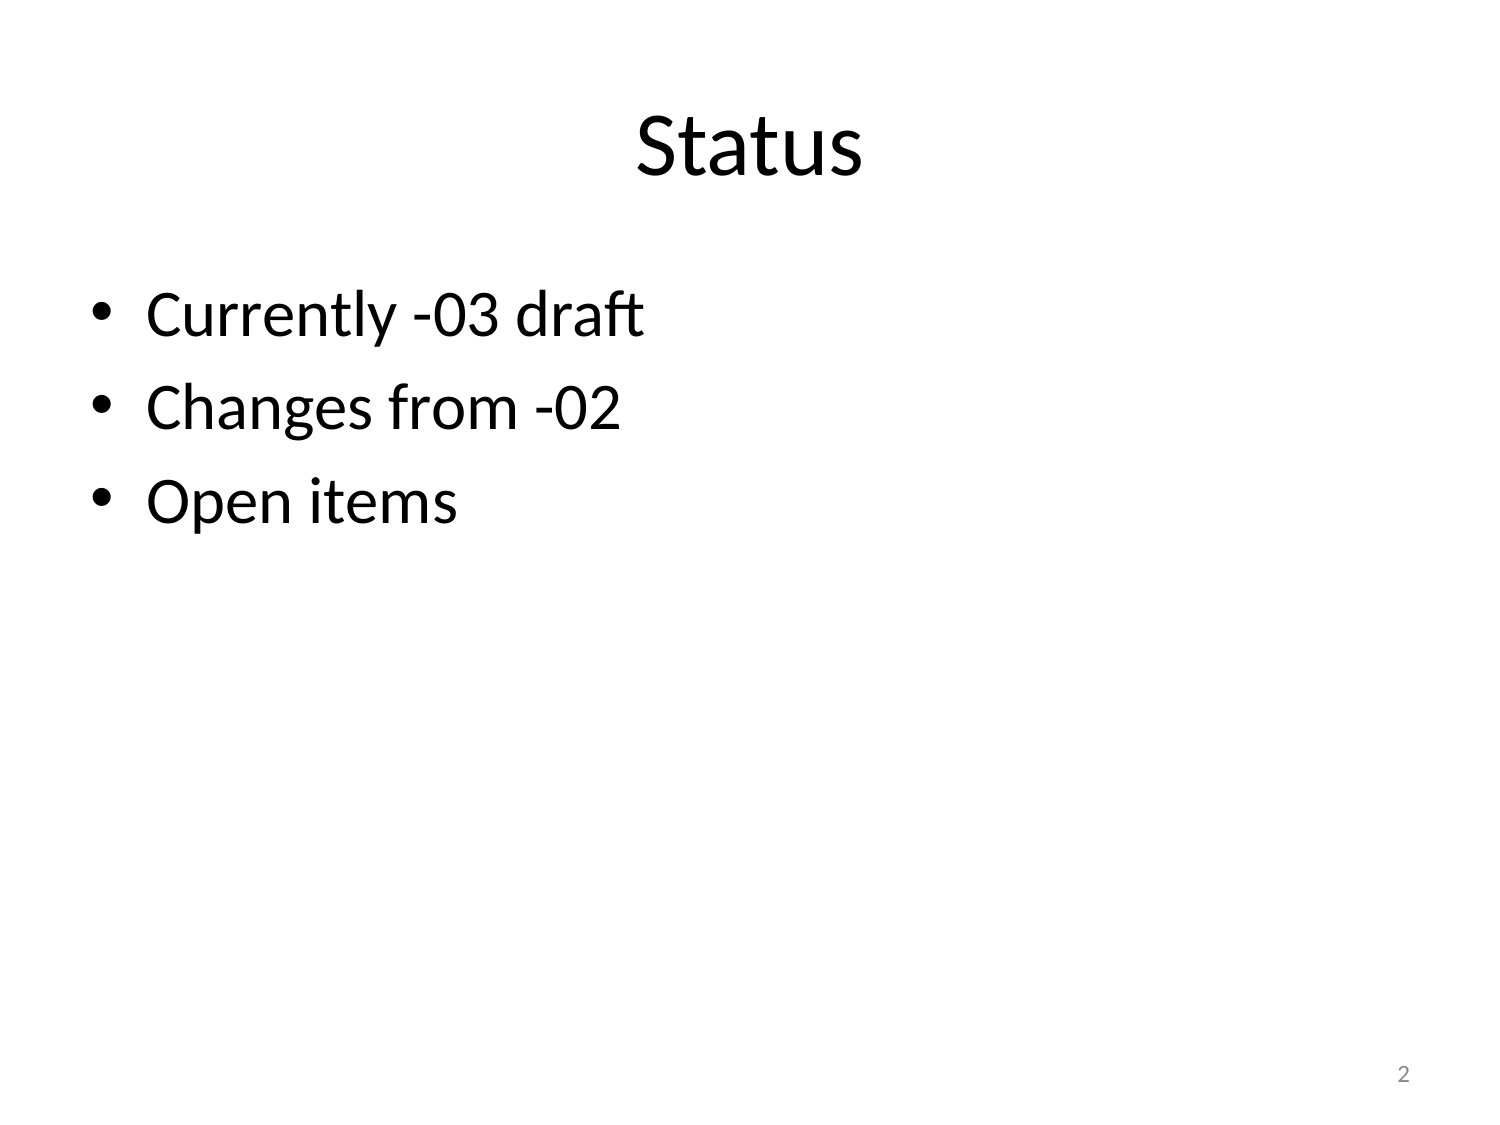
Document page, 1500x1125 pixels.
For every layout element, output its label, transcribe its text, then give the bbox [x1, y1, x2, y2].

list Currently -03 draft Changes from -02 Open items [75, 262, 1425, 1005]
slide_number 2 [1074, 1042, 1425, 1103]
title Status [75, 45, 1425, 233]
